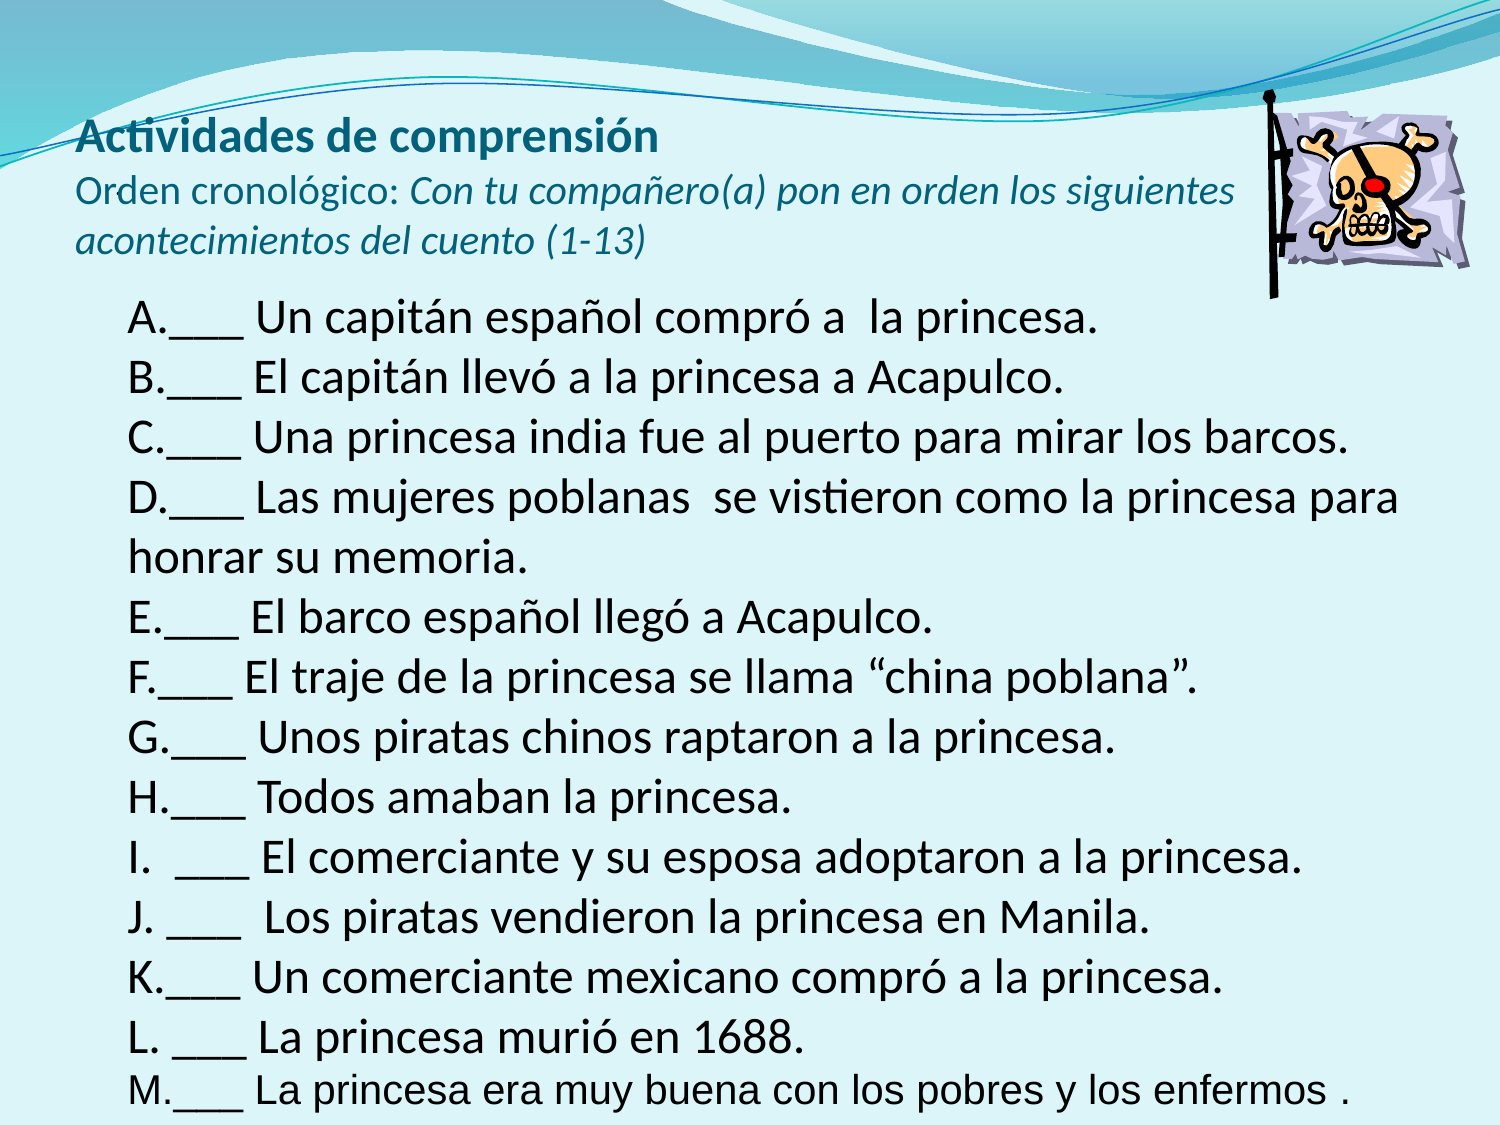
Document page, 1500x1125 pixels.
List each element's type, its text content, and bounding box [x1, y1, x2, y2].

title Actividades de comprensión Orden cronológico: Con tu compañero(a) pon en orden los siguientes acontecimientos del cuento (1-13) [74, 87, 1262, 263]
picture [1262, 87, 1473, 302]
text_box A.___ Un capitán español compró a la princesa. B.___ El capitán llevó a la princesa a Acapulco. C.___ Una princesa india fue al puerto para mirar los barcos. D.___ Las mujeres poblanas se vistieron como la princesa para honrar su memoria. E.___ El barco español llegó a Acapulco. F.___ El traje de la princesa se llama “china poblana”. G.___ Unos piratas chinos raptaron a la princesa. H.___ Todos amaban la princesa. I. ___ El comerciante y su esposa adoptaron a la princesa. J. ___ Los piratas vendieron la princesa en Manila. K.___ Un comerciante mexicano compró a la princesa. L. ___ La princesa murió en 1688. M.___ La princesa era muy buena con los pobres y los enfermos . [112, 276, 1500, 1121]
